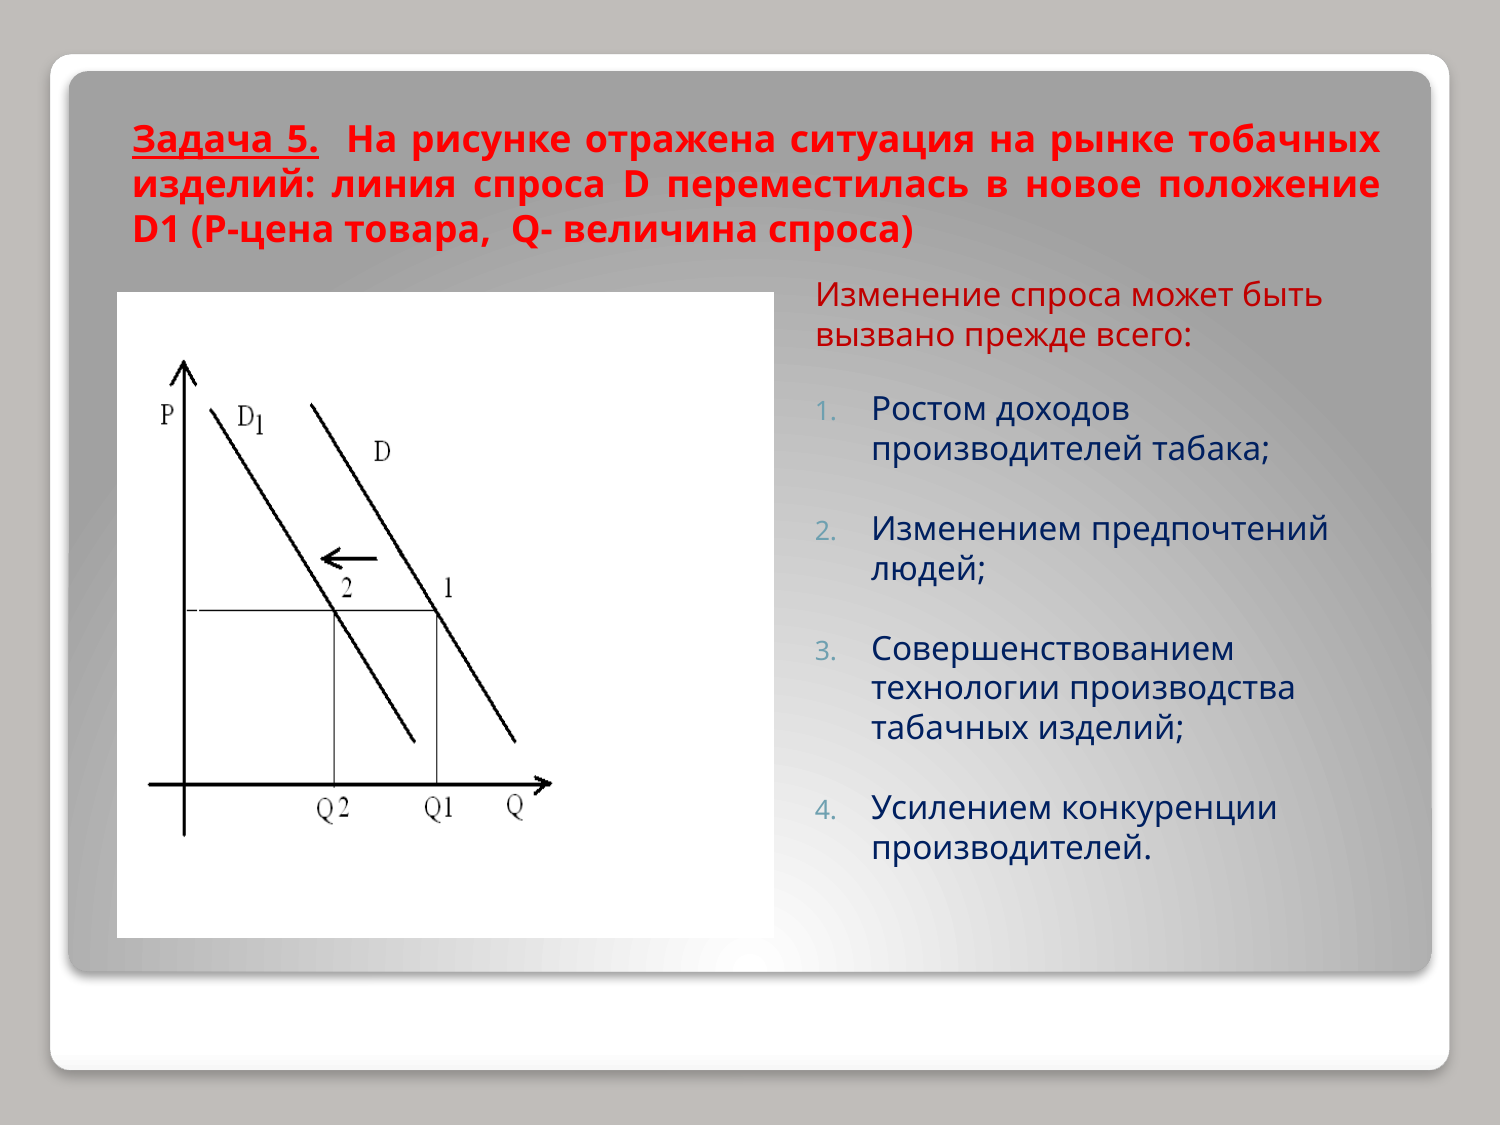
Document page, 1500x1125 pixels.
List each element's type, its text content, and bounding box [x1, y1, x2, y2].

title Задача 5. На рисунке отражена ситуация на рынке тобачных изделий: линия спроса D переместилась в новое положение D1 (P-цена товара, Q- величина спроса) [117, 87, 1397, 258]
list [116, 292, 774, 938]
list Изменение спроса может быть вызвано прежде всего: Ростом доходов производителей табака; Изменением предпочтений людей; Совершенствованием технологии производства табачных изделий; Усилением конкуренции производителей. [796, 257, 1418, 928]
